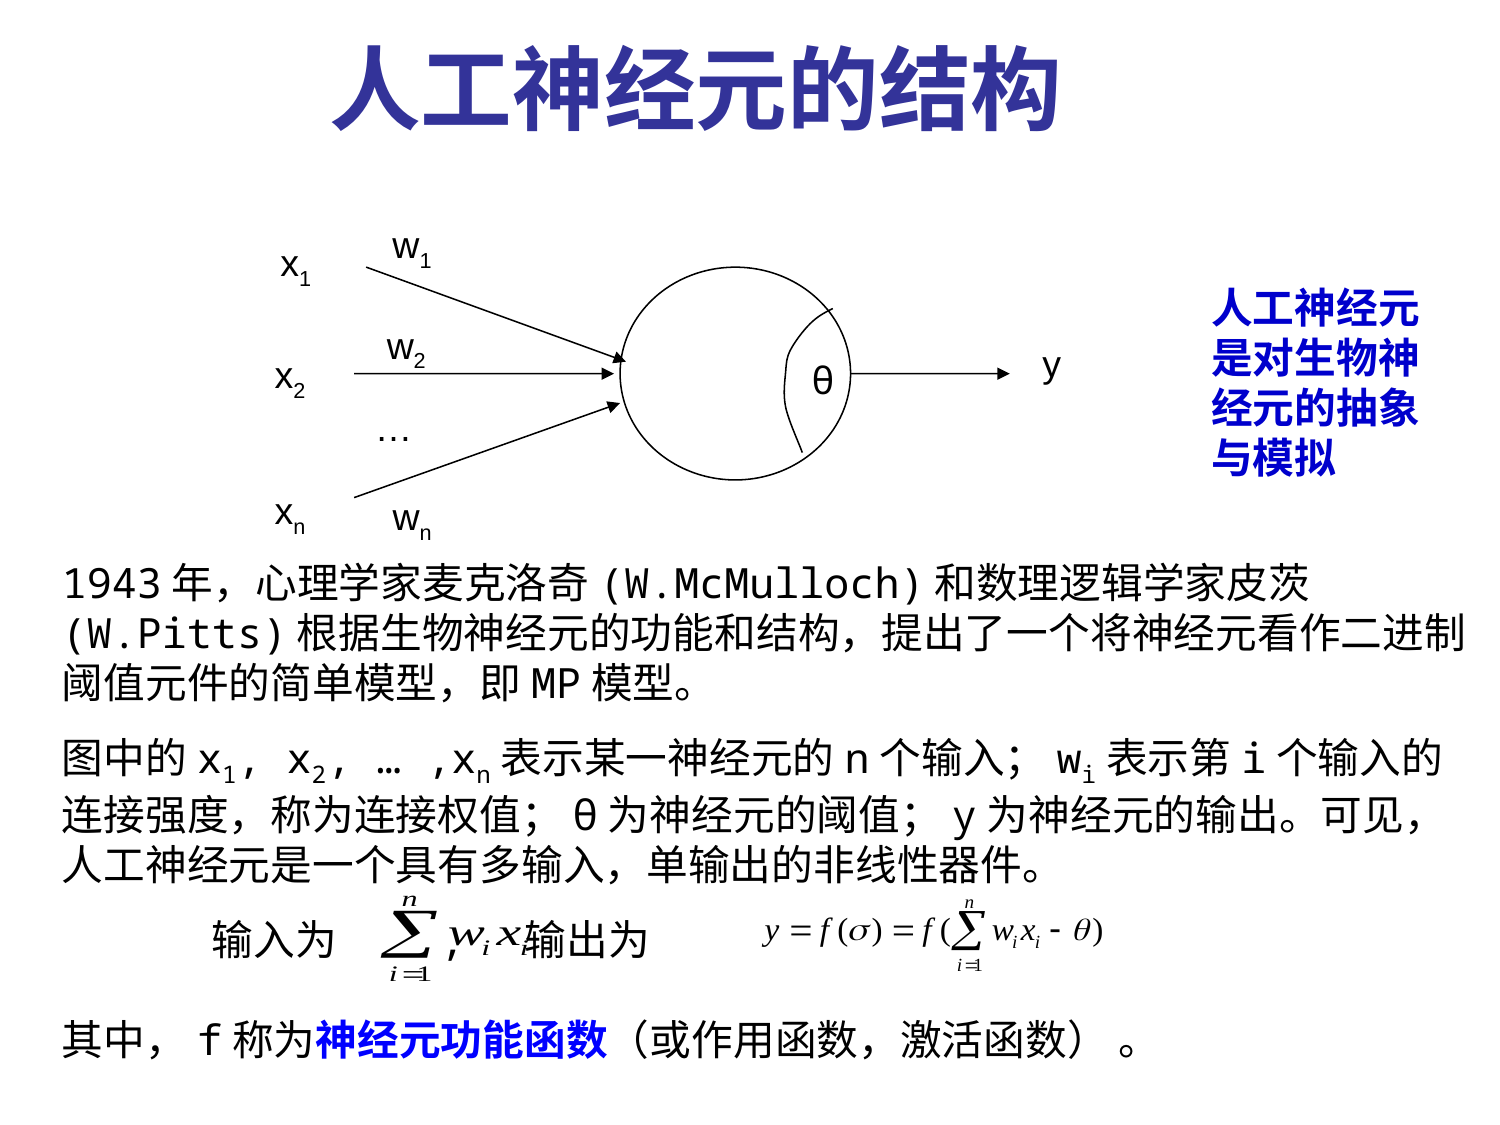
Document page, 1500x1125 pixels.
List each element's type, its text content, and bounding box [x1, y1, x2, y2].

text_box [35, 597, 1500, 659]
text_box [35, 574, 1471, 597]
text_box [371, 881, 544, 991]
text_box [740, 544, 760, 581]
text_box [259, 213, 1099, 547]
text_box 人工神经元是对生物神经元的抽象与模拟 [1196, 274, 1471, 489]
text_box 1943年，心理学家麦克洛奇(W.McMulloch)和数理逻辑学家皮茨(W.Pitts)根据生物神经元的功能和结构，提出了一个将神经元看作二进制阈值元件的简单模型，即MP模型。 图中的x1, x2, … ,xn表示某一神经元的n个输入；wi表示第i个输入的连接强度，称为连接权值；θ为神经元的阈值；y为神经元的输出。可见，人工神经元是一个具有多输入，单输出的非线性器件。 输入为 , 输出为 其中，f称为神经元功能函数（或作用函数，激活函数） 。 [763, 549, 1489, 597]
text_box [756, 887, 1111, 979]
text_box 人工神经元的结构 [314, 24, 1157, 150]
text_box 1943年，心理学家麦克洛奇(W.McMulloch)和数理逻辑学家皮茨(W.Pitts)根据生物神经元的功能和结构，提出了一个将神经元看作二进制阈值元件的简单模型，即MP模型。 图中的x1, x2, … ,xn表示某一神经元的n个输入；wi表示第i个输入的连接强度，称为连接权值；θ为神经元的阈值；y为神经元的输出。可见，人工神经元是一个具有多输入，单输出的非线性器件。 输入为 , 输出为 其中，f称为神经元功能函数（或作用函数，激活函数） 。 [47, 549, 735, 574]
text_box 1943年，心理学家麦克洛奇(W.McMulloch)和数理逻辑学家皮茨(W.Pitts)根据生物神经元的功能和结构，提出了一个将神经元看作二进制阈值元件的简单模型，即MP模型。 图中的x1, x2, … ,xn表示某一神经元的n个输入；wi表示第i个输入的连接强度，称为连接权值；θ为神经元的阈值；y为神经元的输出。可见，人工神经元是一个具有多输入，单输出的非线性器件。 输入为 , 输出为 其中，f称为神经元功能函数（或作用函数，激活函数） 。 [47, 659, 1489, 1072]
